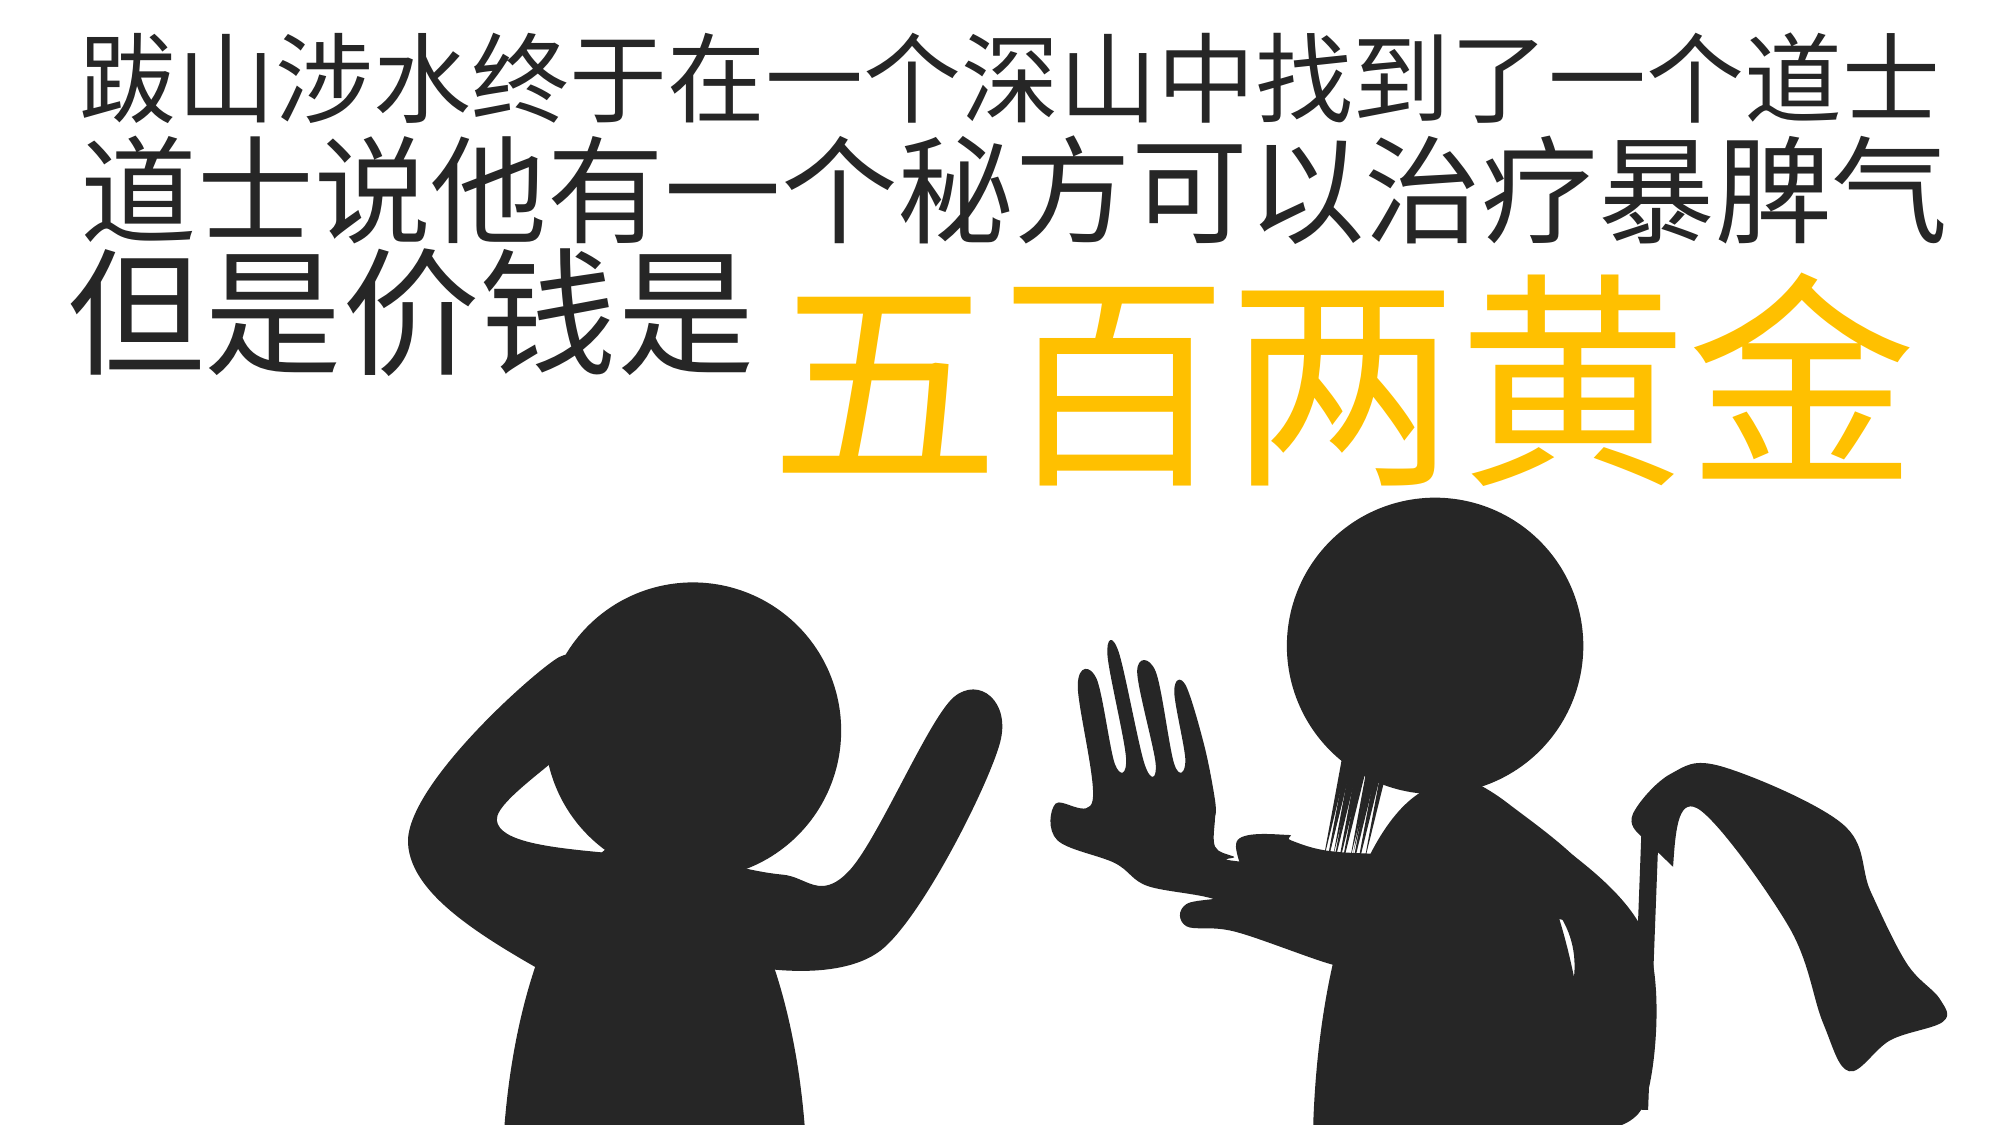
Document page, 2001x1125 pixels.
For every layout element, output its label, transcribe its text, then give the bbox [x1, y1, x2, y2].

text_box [407, 497, 1897, 1125]
text_box 五百两黄金 [755, 266, 1932, 521]
text_box 道士说他有一个秘方可以治疗暴脾气 [65, 110, 1964, 266]
text_box 跋山涉水终于在一个深山中找到了一个道士 [64, 10, 1994, 143]
text_box 但是价钱是 [52, 219, 770, 400]
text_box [1050, 639, 1576, 968]
